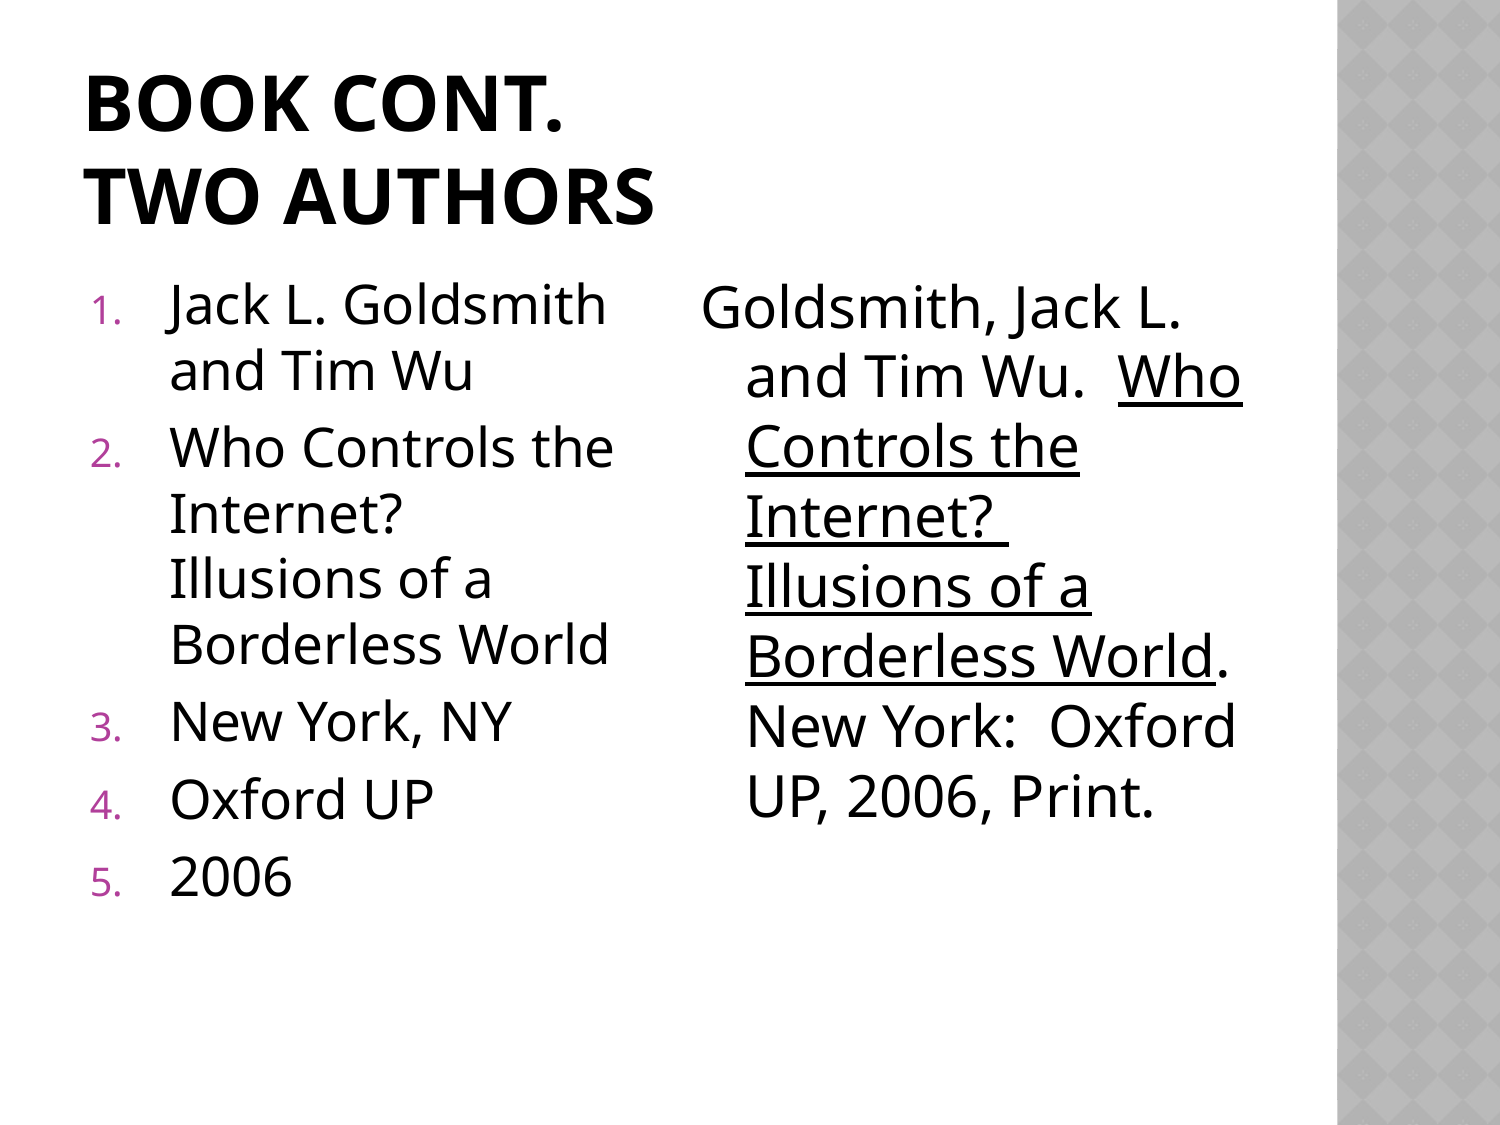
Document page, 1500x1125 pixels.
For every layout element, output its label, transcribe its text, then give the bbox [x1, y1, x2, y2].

title Book Cont. Two Authors [75, 52, 1263, 240]
list Goldsmith, Jack L. and Tim Wu. Who Controls the Internet? Illusions of a Borderless World. New York: Oxford UP, 2006, Print. [685, 262, 1263, 1005]
list Jack L. Goldsmith and Tim Wu Who Controls the Internet? Illusions of a Borderless World New York, NY Oxford UP 2006 [75, 262, 653, 1005]
